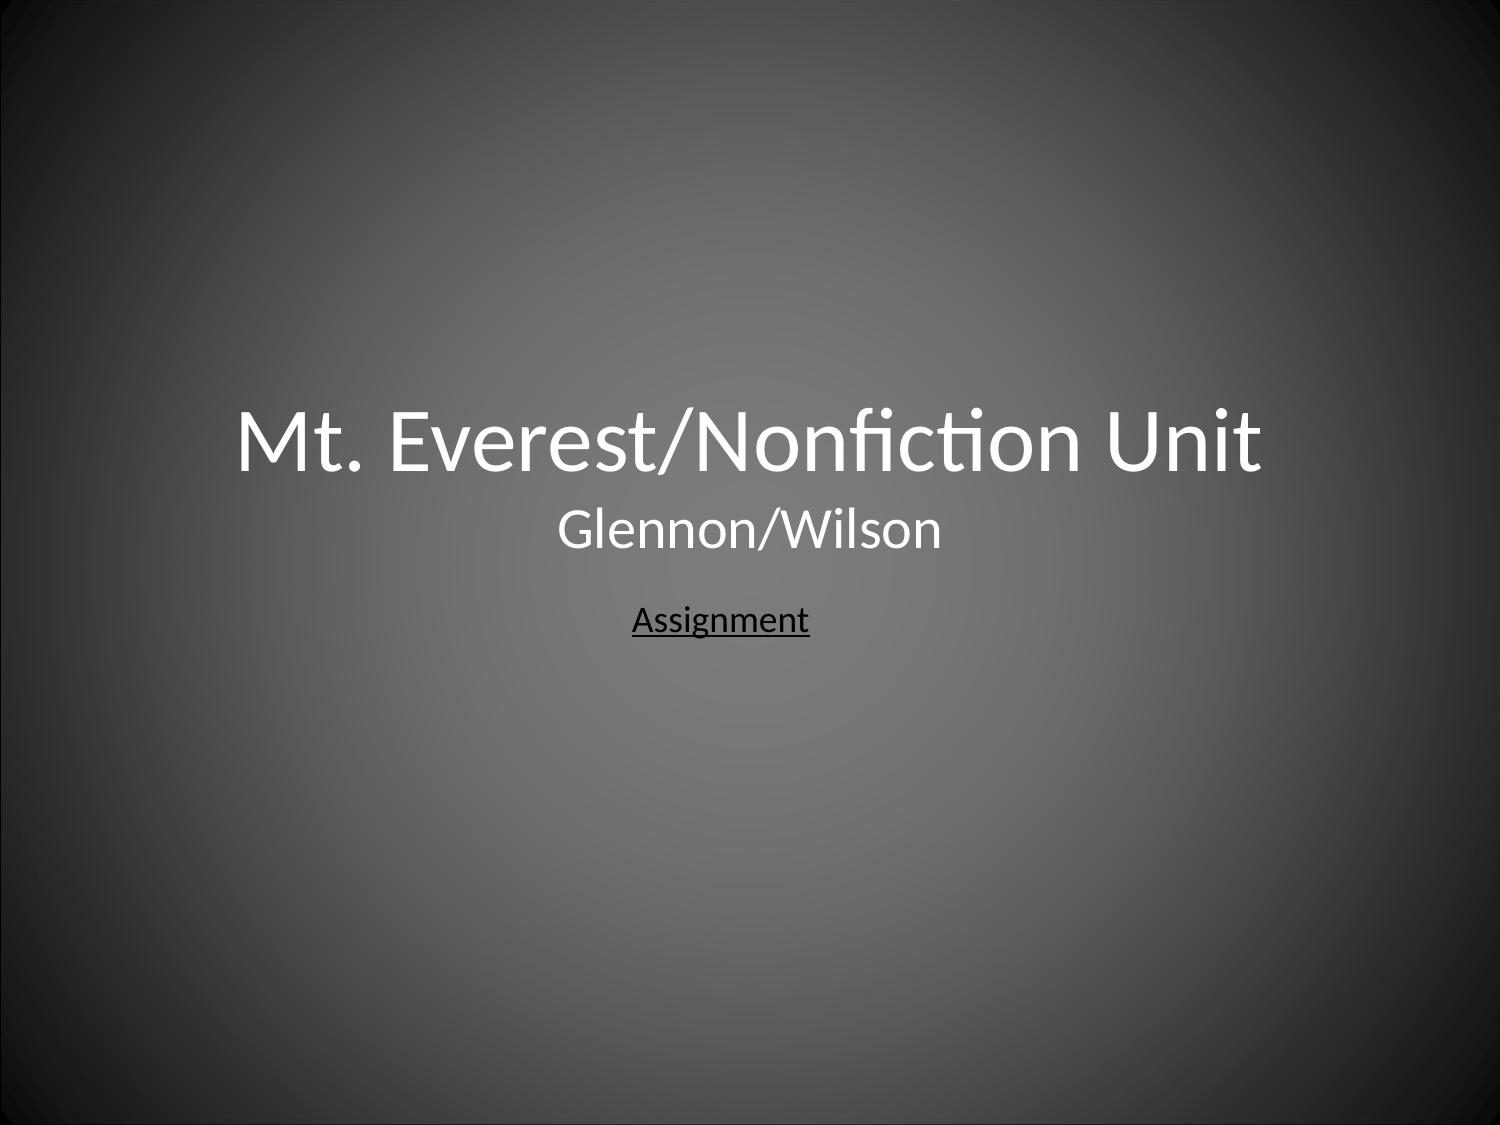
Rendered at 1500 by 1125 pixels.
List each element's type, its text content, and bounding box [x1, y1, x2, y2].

text_box Assignment [549, 587, 900, 648]
picture [0, 0, 1500, 1125]
title Mt. Everest/Nonfiction Unit Glennon/Wilson [112, 349, 1388, 591]
